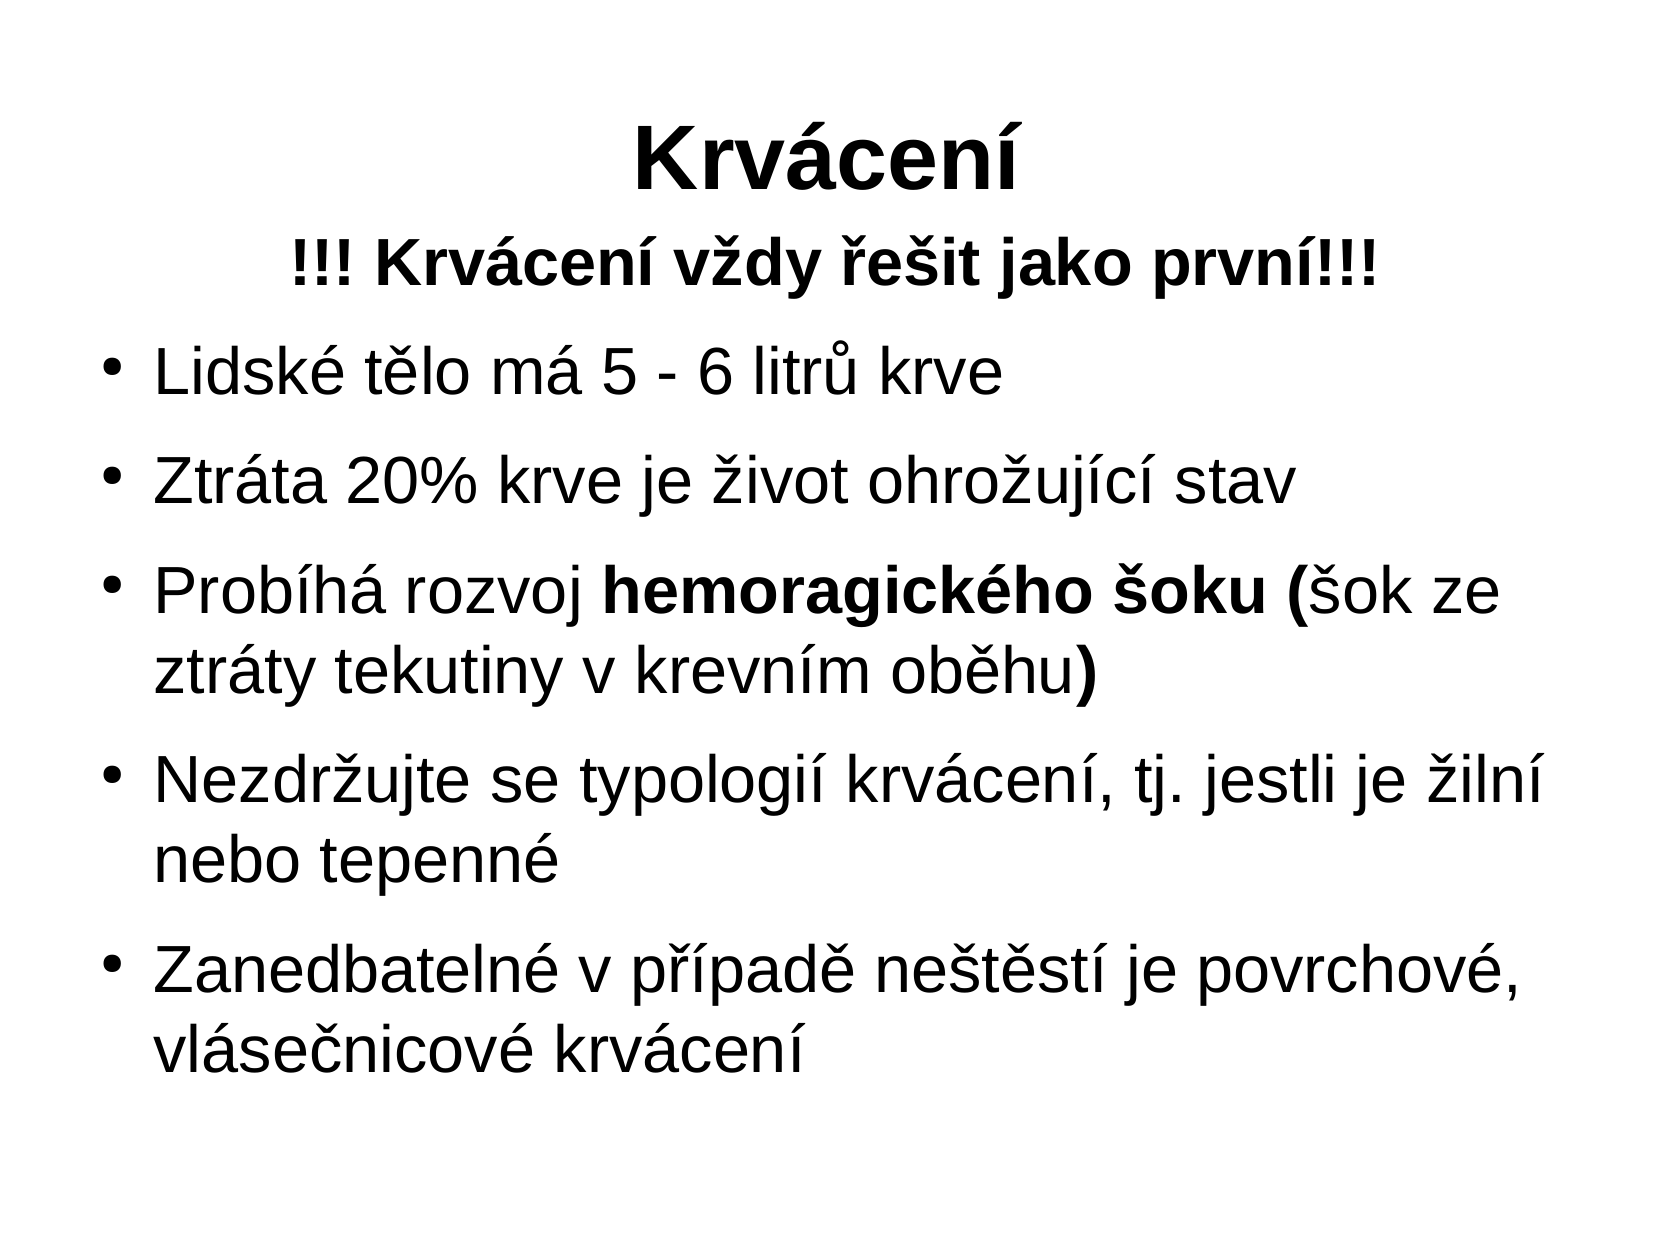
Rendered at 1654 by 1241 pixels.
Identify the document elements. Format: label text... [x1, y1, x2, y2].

list !!! Krvácení vždy řešit jako první!!! Lidské tělo má 5 - 6 litrů krve Ztráta 20% krve je život ohrožující stav Probíhá rozvoj hemoragického šoku (šok ze ztráty tekutiny v krevním oběhu) Nezdržujte se typologií krvácení, tj. jestli je žilní nebo tepenné Zanedbatelné v případě neštěstí je povrchové, vlásečnicové krvácení [82, 218, 1571, 1109]
title Krvácení [82, 49, 1571, 218]
